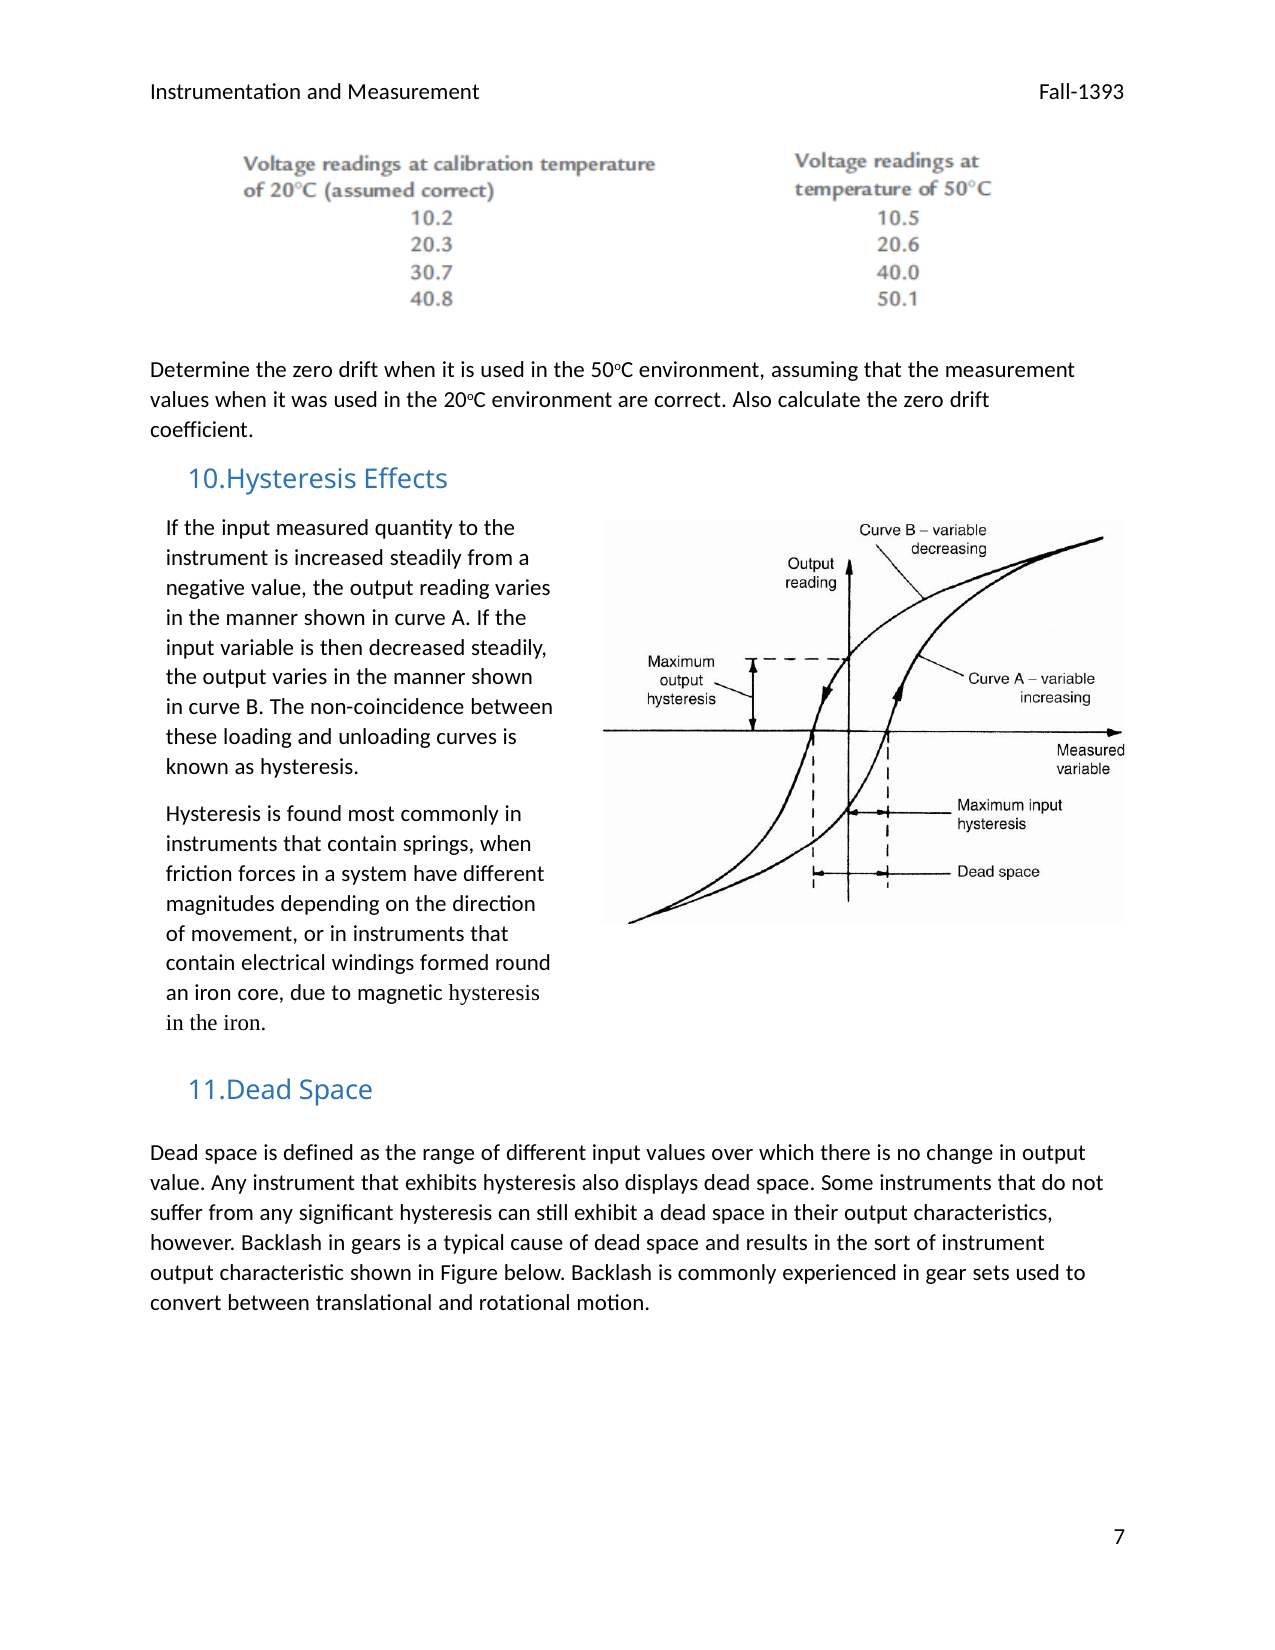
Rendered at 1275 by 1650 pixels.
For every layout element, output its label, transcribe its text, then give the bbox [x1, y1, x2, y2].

text_box [1108, 521, 1125, 924]
text_box Instrumentation and Measurement [147, 77, 482, 105]
slide_number 7 [1097, 1521, 1130, 1650]
text_box Fall-1393 [1037, 77, 1127, 105]
text_box Determine the zero drift when it is used in the 50oC environment, assuming that the measurement values when it was used in the 20oC environment are correct. Also calculate the zero drift coefficient. Hysteresis Effects If the input measured quantity to the instrument is increased steadily from a negative value, the output reading varies in the manner shown in curve A. If the input variable is then decreased steadily, the output varies in the manner shown in curve B. The non-coincidence between these loading and unloading curves is known as hysteresis. Hysteresis is found most commonly in instruments that contain springs, when friction forces in a system have different magnitudes depending on the direction of movement, or in instruments that contain electrical windings formed round an iron core, due to magnetic hysteresis in the iron. Dead Space Dead space is defined as the range of different input values over which there is no change in output value. Any instrument that exhibits hysteresis also displays dead space. Some instruments that do not suffer from any significant hysteresis can still exhibit a dead space in their output characteristics, however. Backlash in gears is a typical cause of dead space and results in the sort of instrument output characteristic shown in Figure below. Backlash is commonly experienced in gear sets used to convert between translational and rotational motion. [147, 351, 1108, 1315]
text_box [219, 150, 1053, 323]
